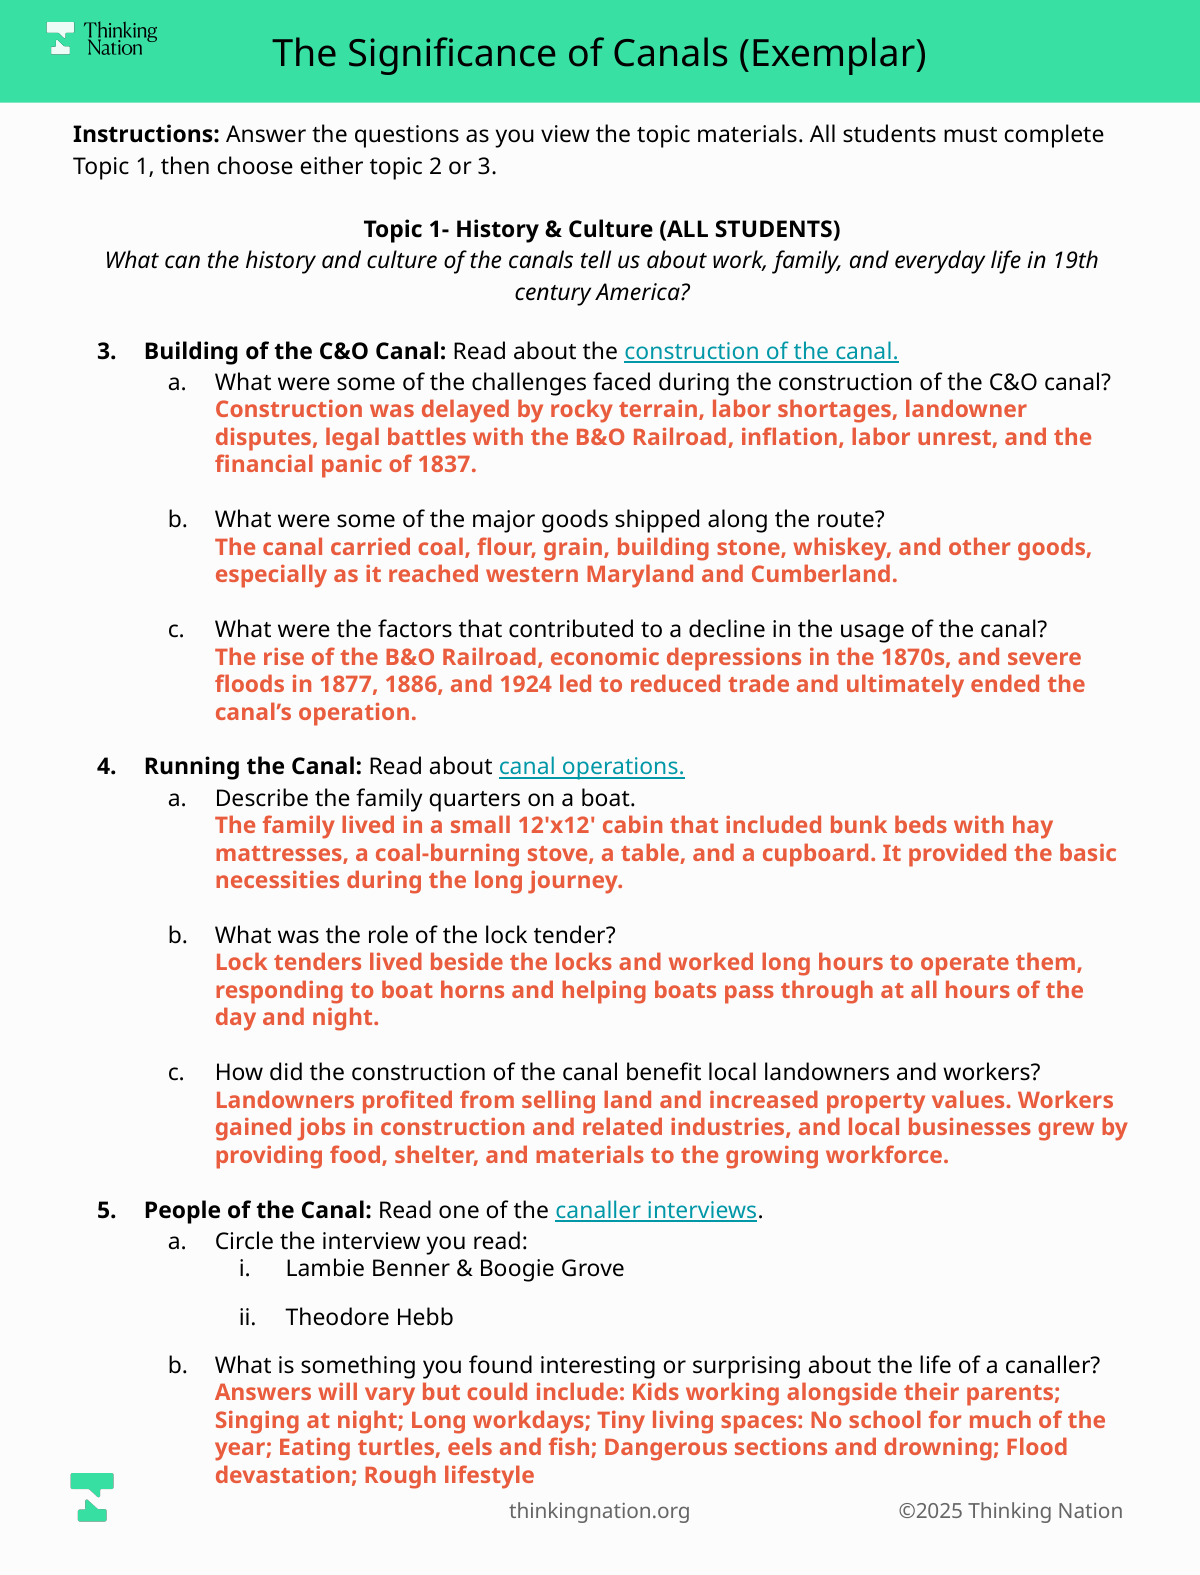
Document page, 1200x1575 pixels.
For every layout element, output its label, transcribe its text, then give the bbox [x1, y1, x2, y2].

text_box The Significance of Canals (Exemplar) [0, 0, 1200, 103]
picture [34, 11, 162, 65]
text_box thinkingnation.org [457, 1502, 742, 1532]
picture [58, 1463, 126, 1531]
text_box Instructions: Answer the questions as you view the topic materials. All students must complete Topic 1, then choose either topic 2 or 3. Topic 1- History & Culture (ALL STUDENTS) What can the history and culture of the canals tell us about work, family, and everyday life in 19th century America? Building of the C&O Canal: Read about the construction of the canal. What were some of the challenges faced during the construction of the C&O canal? Construction was delayed by rocky terrain, labor shortages, landowner disputes, legal battles with the B&O Railroad, inflation, labor unrest, and the financial panic of 1837. What were some of the major goods shipped along the route? The canal carried coal, flour, grain, building stone, whiskey, and other goods, especially as it reached western Maryland and Cumberland. What were the factors that contributed to a decline in the usage of the canal? The rise of the B&O Railroad, economic depressions in the 1870s, and severe floods in 1877, 1886, and 1924 led to reduced trade and ultimately ended the canal’s operation. Running the Canal: Read about canal operations. Describe the family quarters on a boat. The family lived in a small 12'x12' cabin that included bunk beds with hay mattresses, a coal-burning stove, a table, and a cupboard. It provided the basic necessities during the long journey. What was the role of the lock tender? Lock tenders lived beside the locks and worked long hours to operate them, responding to boat horns and helping boats pass through at all hours of the day and night. How did the construction of the canal benefit local landowners and workers? Landowners profited from selling land and increased property values. Workers gained jobs in construction and related industries, and local businesses grew by providing food, shelter, and materials to the growing workforce. People of the Canal: Read one of the canaller interviews. Circle the interview you read: Lambie Benner & Boogie Grove Theodore Hebb What is something you found interesting or surprising about the life of a canaller? Answers will vary but could include: Kids working alongside their parents; Singing at night; Long workdays; Tiny living spaces: No school for much of the year; Eating turtles, eels and fish; Dangerous sections and drowning; Flood devastation; Rough lifestyle [58, 101, 1146, 1502]
text_box ©2025 Thinking Nation [854, 1502, 1139, 1532]
